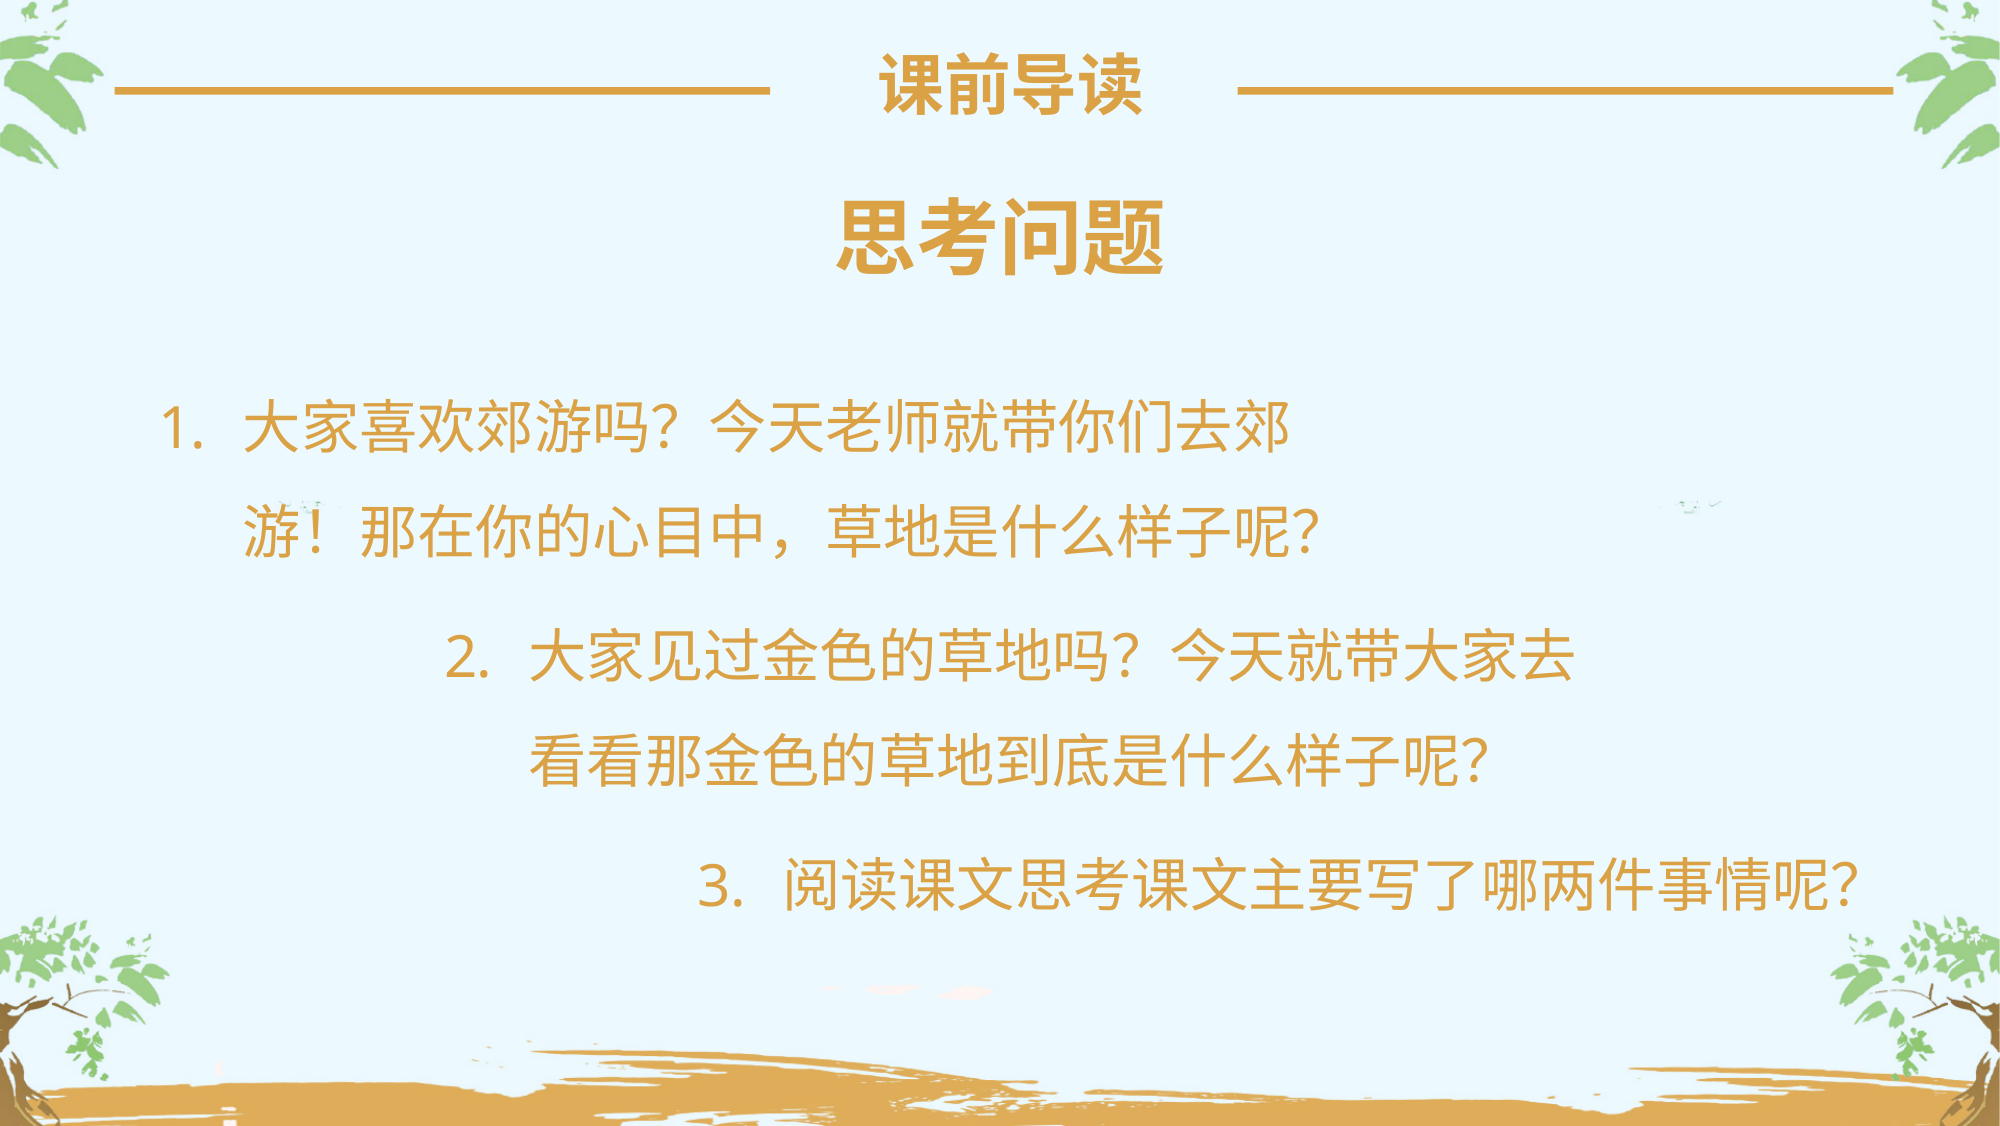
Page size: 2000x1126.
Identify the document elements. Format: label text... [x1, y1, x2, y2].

text_box 大家见过金色的草地吗？今天就带大家去看看那金色的草地到底是什么样子呢？ [429, 576, 1638, 802]
text_box 大家喜欢郊游吗？今天老师就带你们去郊游！那在你的心目中，草地是什么样子呢？ [143, 348, 1352, 573]
picture [0, 0, 2000, 1126]
text_box 阅读课文思考课文主要写了哪两件事情呢？ [683, 805, 1892, 925]
text_box 思考问题 [747, 177, 1252, 293]
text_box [114, 41, 1894, 124]
